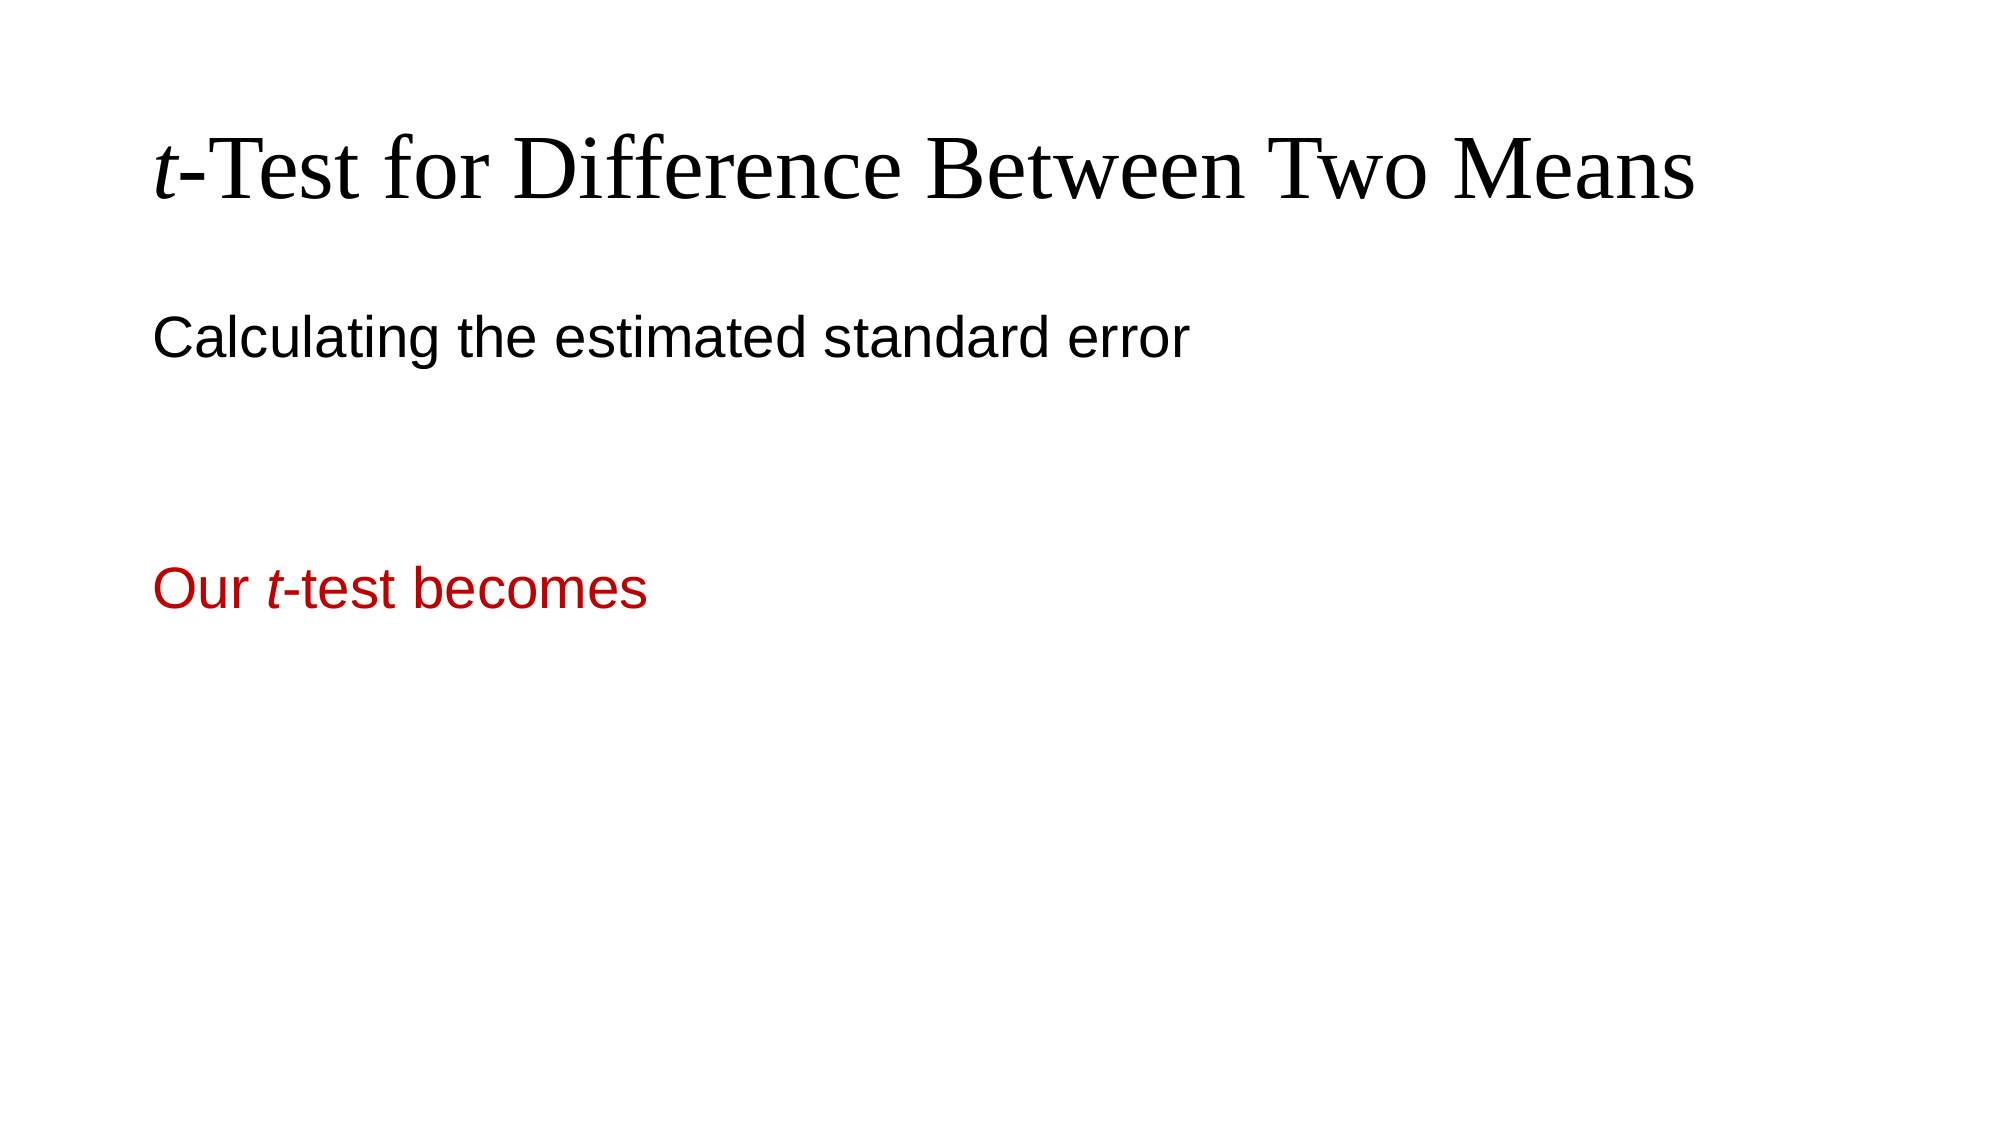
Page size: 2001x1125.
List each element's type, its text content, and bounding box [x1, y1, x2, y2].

title t-Test for Difference Between Two Means [137, 59, 1863, 278]
